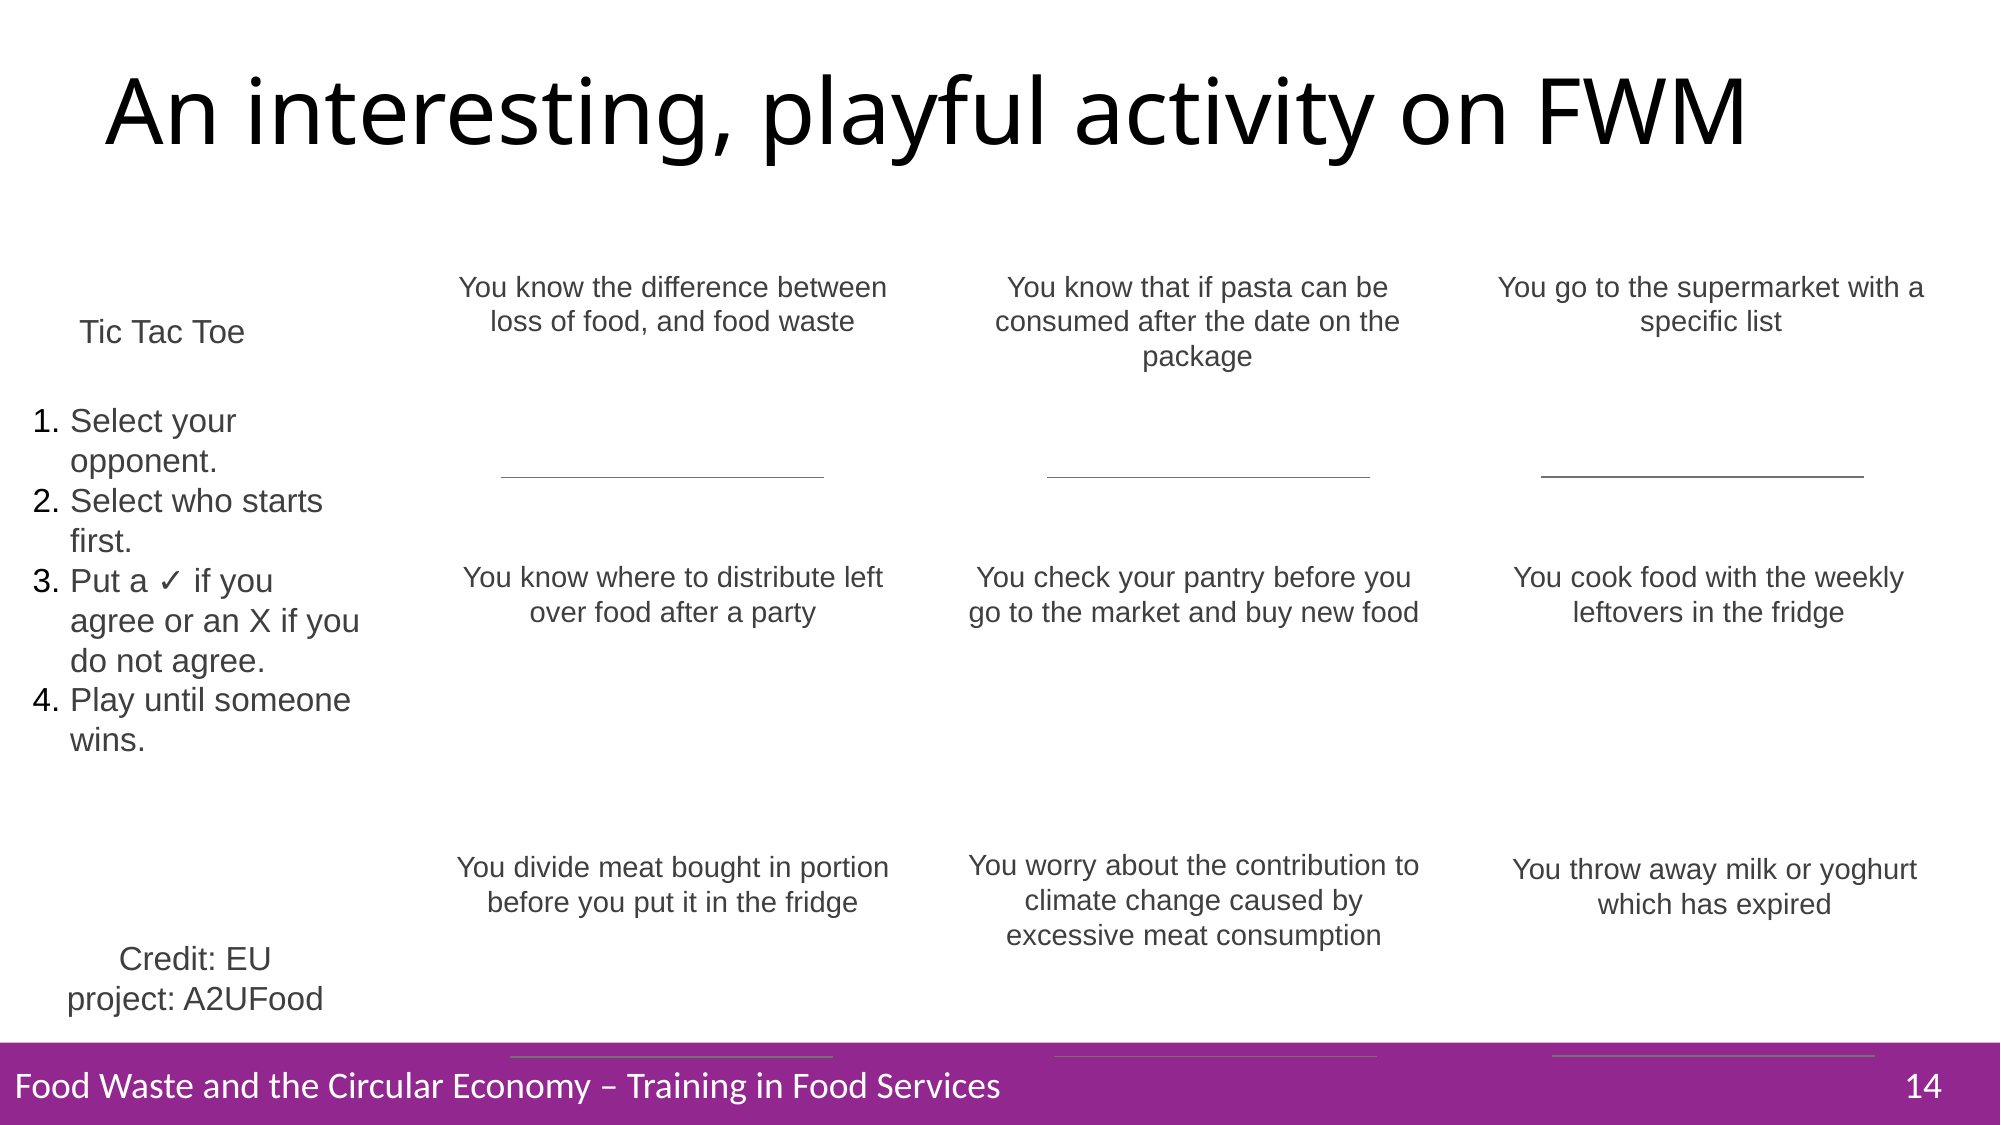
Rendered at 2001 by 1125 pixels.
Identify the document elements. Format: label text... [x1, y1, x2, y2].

table_cell [419, 756, 936, 1036]
text_box You know that if pasta can be consumed after the date on the package [955, 260, 1441, 381]
list An interesting, playful activity on FWM [53, 55, 1952, 175]
table_cell [936, 756, 1452, 1036]
text_box You cook food with the weekly leftovers in the fridge [1466, 550, 1952, 636]
table_cell [936, 476, 1452, 756]
text_box You go to the supermarket with a specific list [1468, 260, 1954, 346]
text_box You know where to distribute left over food after a party [430, 550, 916, 636]
text_box Credit: EU project: A2UFood [50, 929, 341, 1025]
text_box You check your pantry before you go to the market and buy new food [951, 550, 1437, 636]
table_cell [1452, 476, 1969, 756]
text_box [0, 303, 378, 771]
table_cell [419, 476, 936, 756]
table_header [1452, 196, 1969, 476]
text_box You throw away milk or yoghurt which has expired [1472, 843, 1958, 929]
table_cell [1452, 756, 1969, 1036]
text_box You divide meat bought in portion before you put it in the fridge [430, 840, 916, 926]
table_header [419, 196, 936, 476]
text_box You know the difference between loss of food, and food waste [430, 260, 916, 346]
text_box You worry about the contribution to climate change caused by excessive meat consumption [951, 839, 1437, 959]
table_header [936, 196, 1452, 476]
